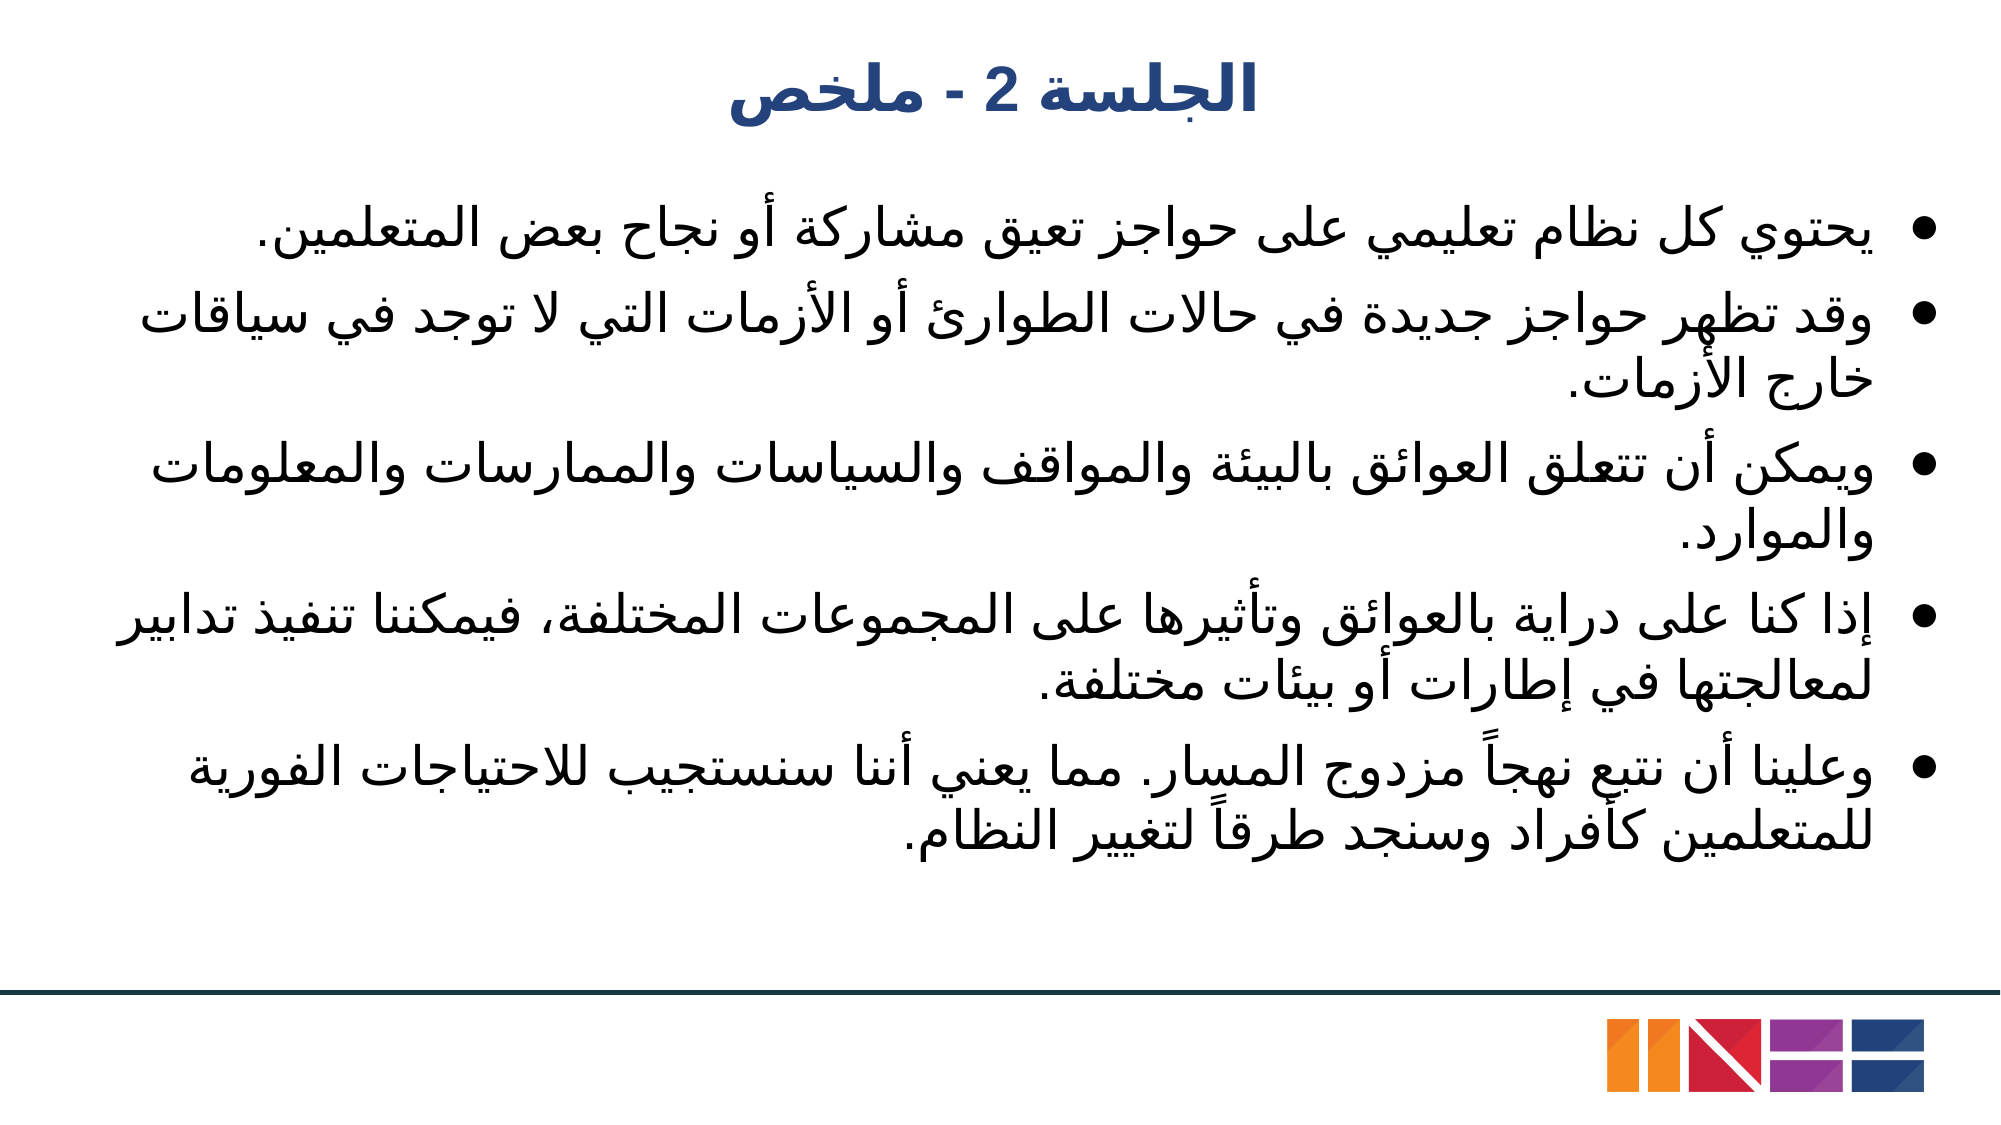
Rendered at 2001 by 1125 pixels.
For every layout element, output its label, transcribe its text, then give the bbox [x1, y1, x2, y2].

picture [1607, 1019, 1924, 1092]
title الجلسة 2 - ملخص [31, 28, 1957, 145]
text_box [575, 160, 1980, 1017]
list يحتوي كل نظام تعليمي على حواجز تعيق مشاركة أو نجاح بعض المتعلمين. وقد تظهر حواجز جديدة في حالات الطوارئ أو الأزمات التي لا توجد في سياقات خارج الأزمات. ويمكن أن تتعلق العوائق بالبيئة والمواقف والسياسات والممارسات والمعلومات والموارد. إذا كنا على دراية بالعوائق وتأثيرها على المجموعات المختلفة، فيمكننا تنفيذ تدابير لمعالجتها في إطارات أو بيئات مختلفة. وعلينا أن نتبع نهجاً مزدوج المسار. مما يعني أننا سنستجيب للاحتياجات الفورية للمتعلمين كأفراد وسنجد طرقاً لتغيير النظام. [31, 172, 1971, 935]
